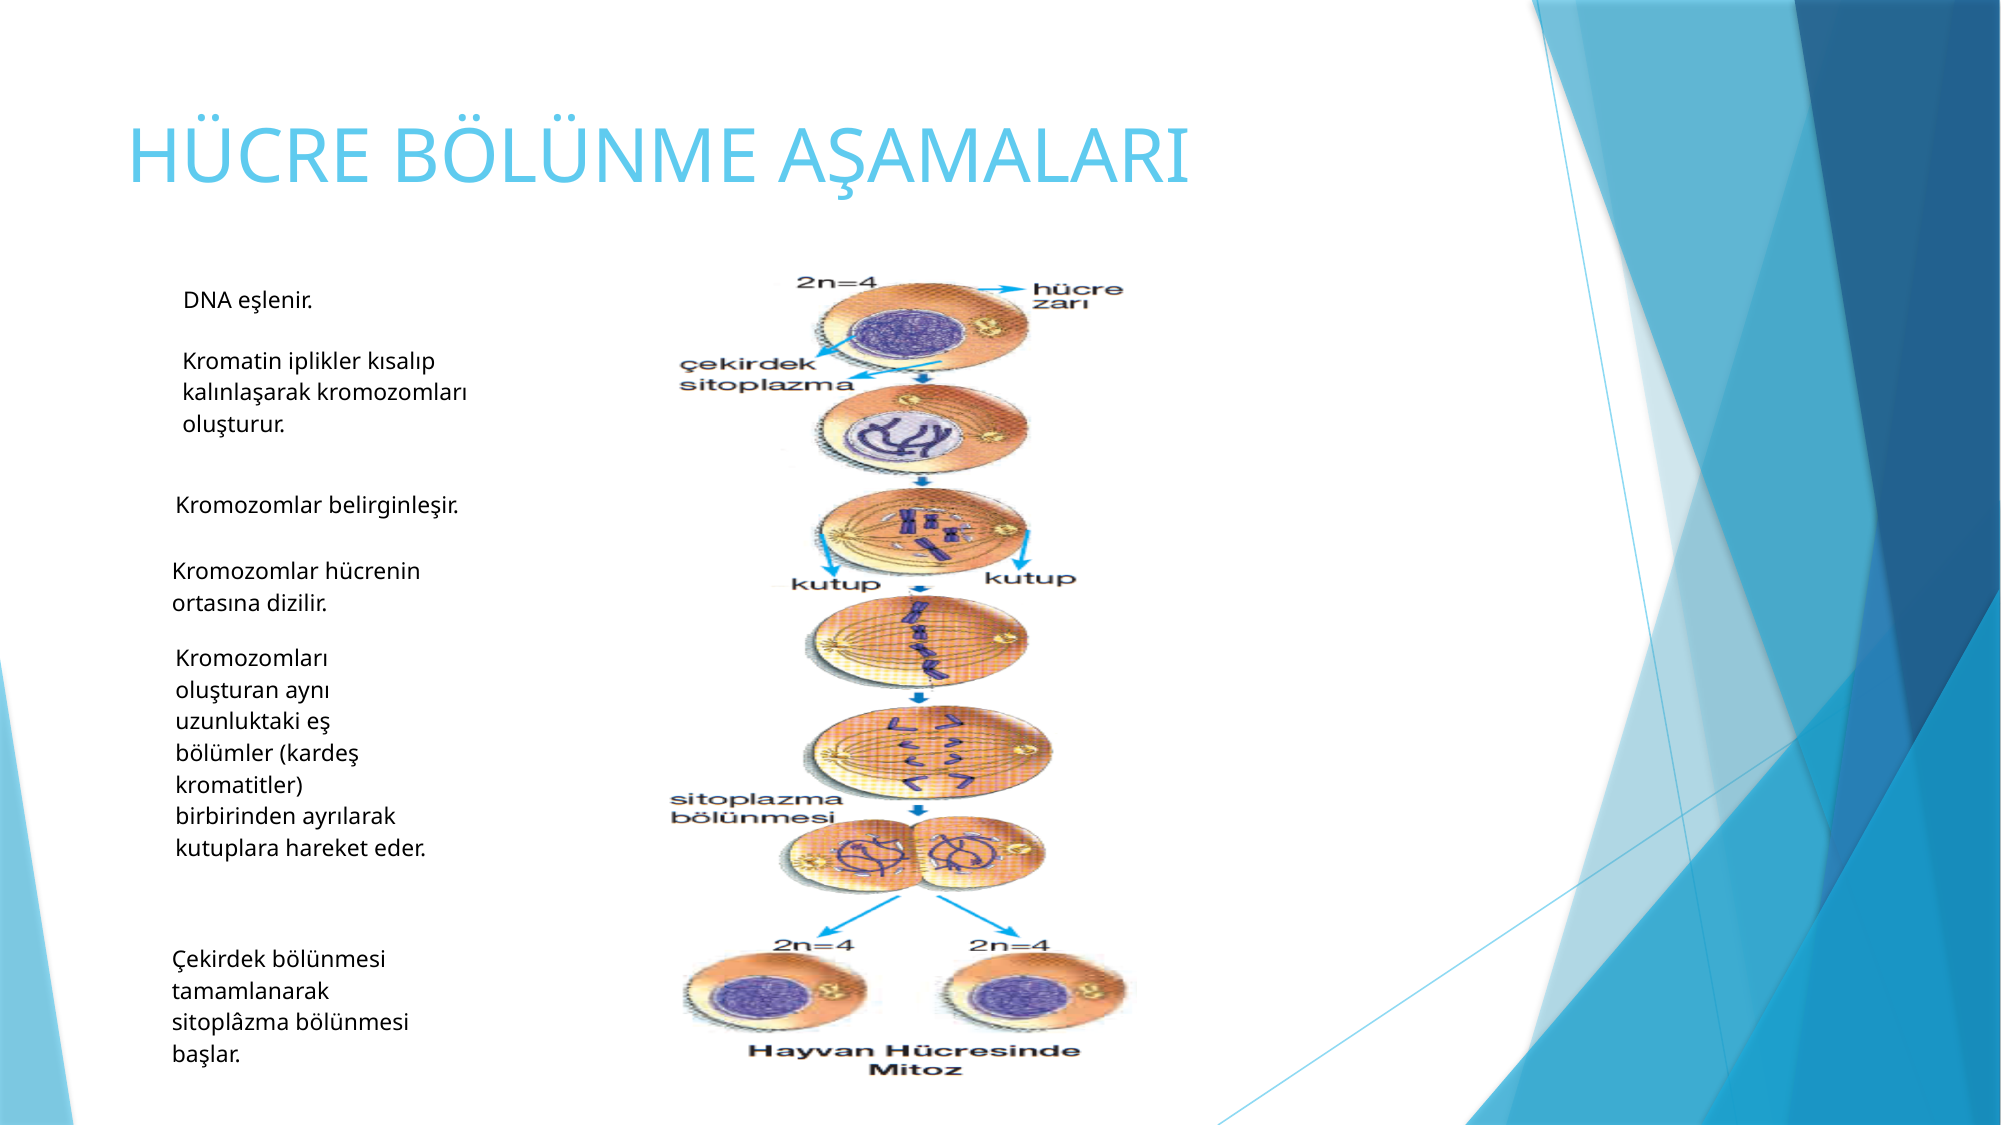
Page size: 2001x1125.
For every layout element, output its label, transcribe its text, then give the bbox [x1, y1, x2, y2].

text_box Çekirdek bölünmesi tamamlanarak sitoplâzma bölünmesi başlar. [156, 933, 454, 1085]
text_box Kromozomlar hücrenin ortasına dizilir. [156, 544, 478, 627]
text_box Kromatin iplikler kısalıp kalınlaşarak kromozomları oluşturur. [167, 334, 500, 479]
text_box DNA eşlenir. [168, 273, 540, 335]
title HÜCRE BÖLÜNME AŞAMALARI [111, 99, 1522, 317]
picture [645, 926, 1137, 1084]
text_box Kromozomlar belirginleşir. [160, 479, 478, 539]
picture [645, 274, 1137, 432]
text_box Kromozomları oluşturan aynı uzunluktaki eş bölümler (kardeş kromatitler) birbirinden ayrılarak kutuplara hareket eder. [160, 632, 444, 902]
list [483, 432, 1296, 926]
